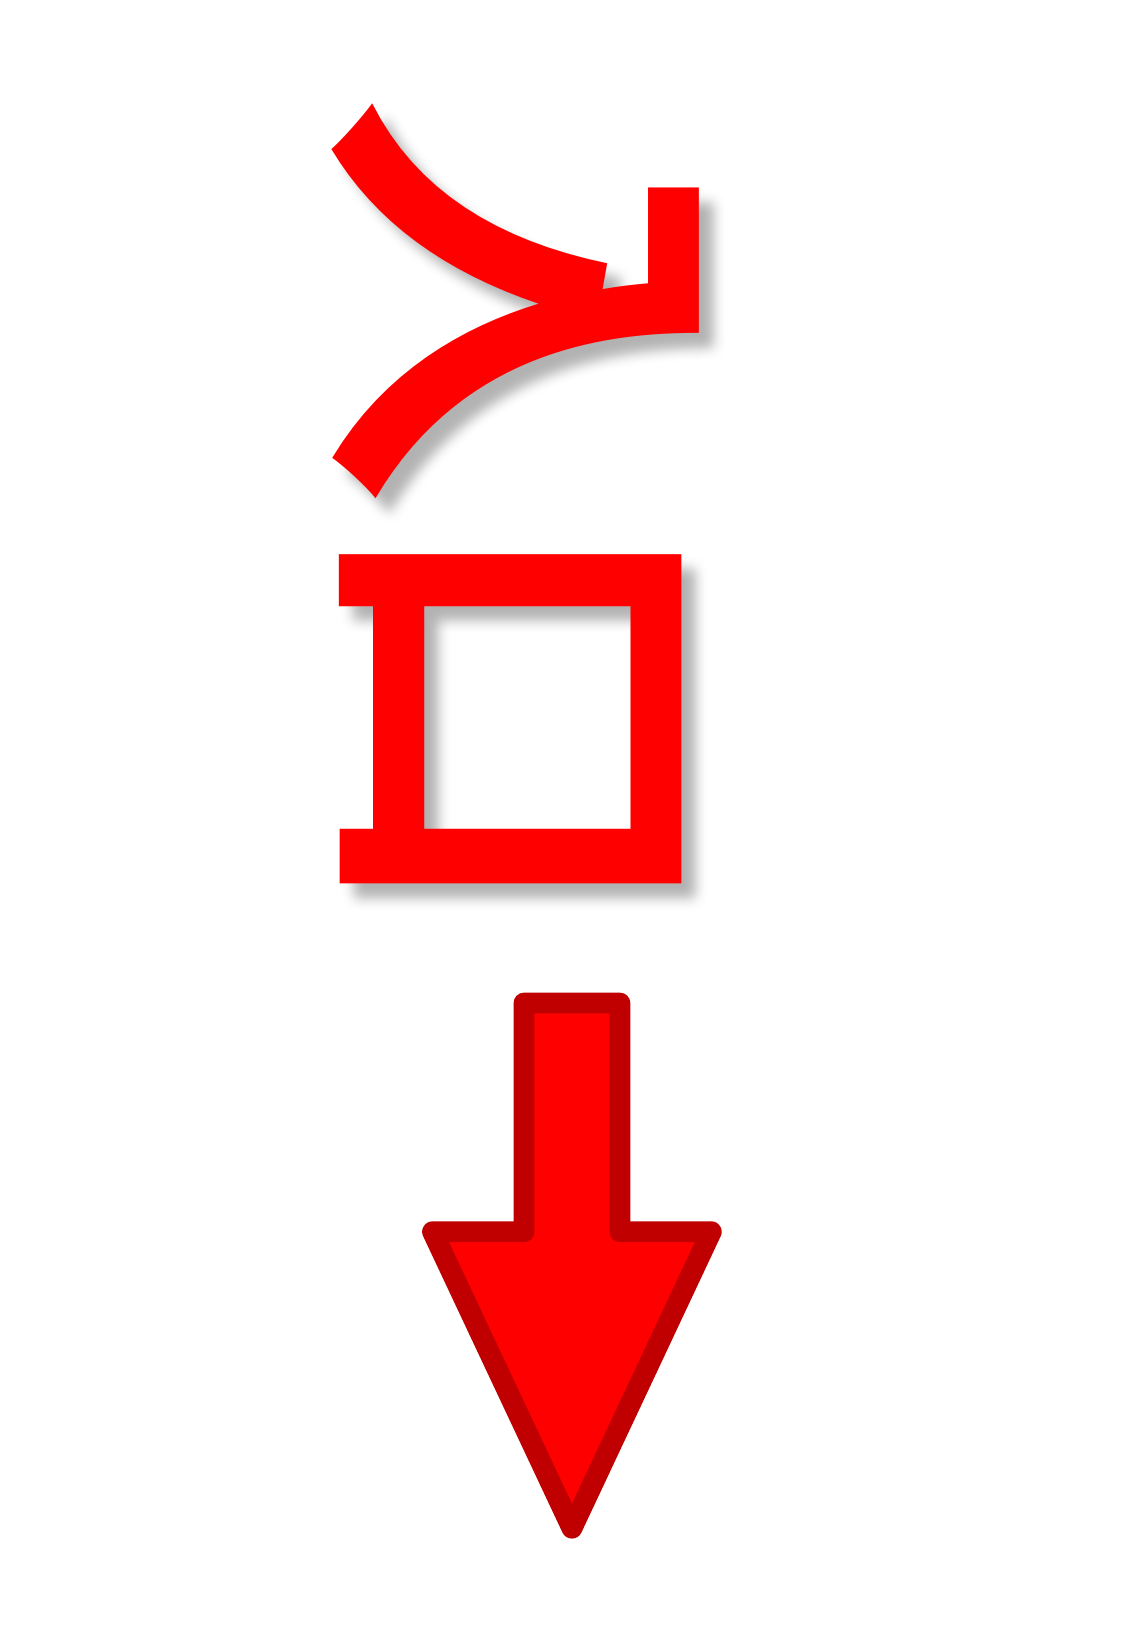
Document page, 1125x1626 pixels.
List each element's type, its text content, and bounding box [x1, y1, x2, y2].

text_box 入口 [267, 80, 803, 939]
text_box [430, 1000, 714, 1531]
